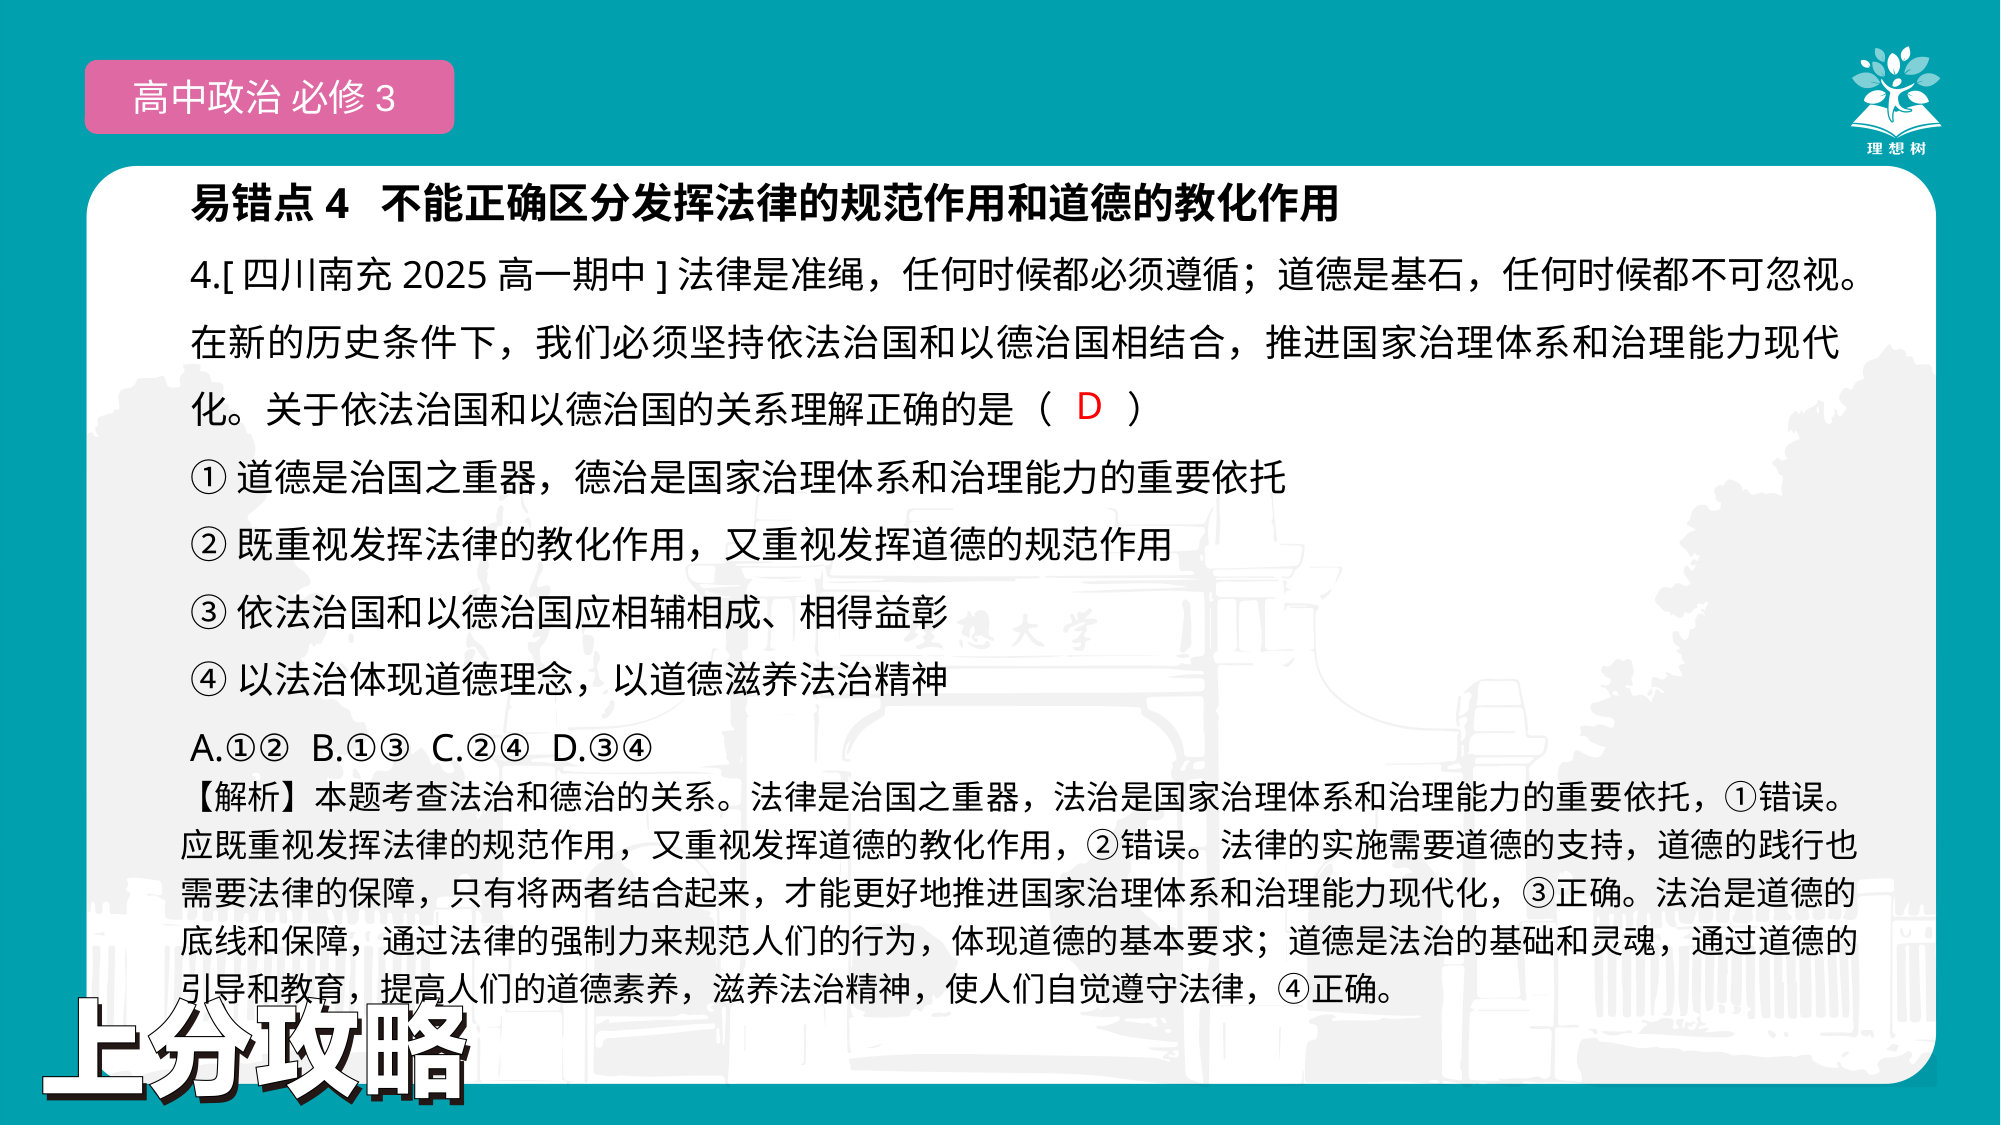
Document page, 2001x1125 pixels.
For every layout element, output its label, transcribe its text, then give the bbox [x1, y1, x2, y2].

text_box 4.[四川南充2025高一期中]法律是准绳，任何时候都必须遵循；道德是基石，任何时候都不可忽视。在新的历史条件下，我们必须坚持依法治国和以德治国相结合，推进国家治理体系和治理能力现代化。关于依法治国和以德治国的关系理解正确的是（ ） ①道德是治国之重器，德治是国家治理体系和治理能力的重要依托 ②既重视发挥法律的教化作用，又重视发挥道德的规范作用 ③依法治国和以德治国应相辅相成、相得益彰 ④以法治体现道德理念，以道德滋养法治精神 A.①② B.①③ C.②④ D.③④ [175, 221, 1855, 760]
text_box 【解析】本题考查法治和德治的关系。法律是治国之重器，法治是国家治理体系和治理能力的重要依托，①错误。应既重视发挥法律的规范作用，又重视发挥道德的教化作用，②错误。法律的实施需要道德的支持，道德的践行也需要法律的保障，只有将两者结合起来，才能更好地推进国家治理体系和治理能力现代化，③正确。法治是道德的底线和保障，通过法律的强制力来规范人们的行为，体现道德的基本要求；道德是法治的基础和灵魂，通过道德的引导和教育，提高人们的道德素养，滋养法治精神，使人们自觉遵守法律，④正确。 [166, 760, 1874, 1015]
text_box 高中政治 必修3 [83, 58, 456, 135]
text_box 易错点4 不能正确区分发挥法律的规范作用和道德的教化作用 [175, 169, 1497, 235]
picture [0, 0, 2001, 1125]
text_box D [1051, 351, 1168, 434]
